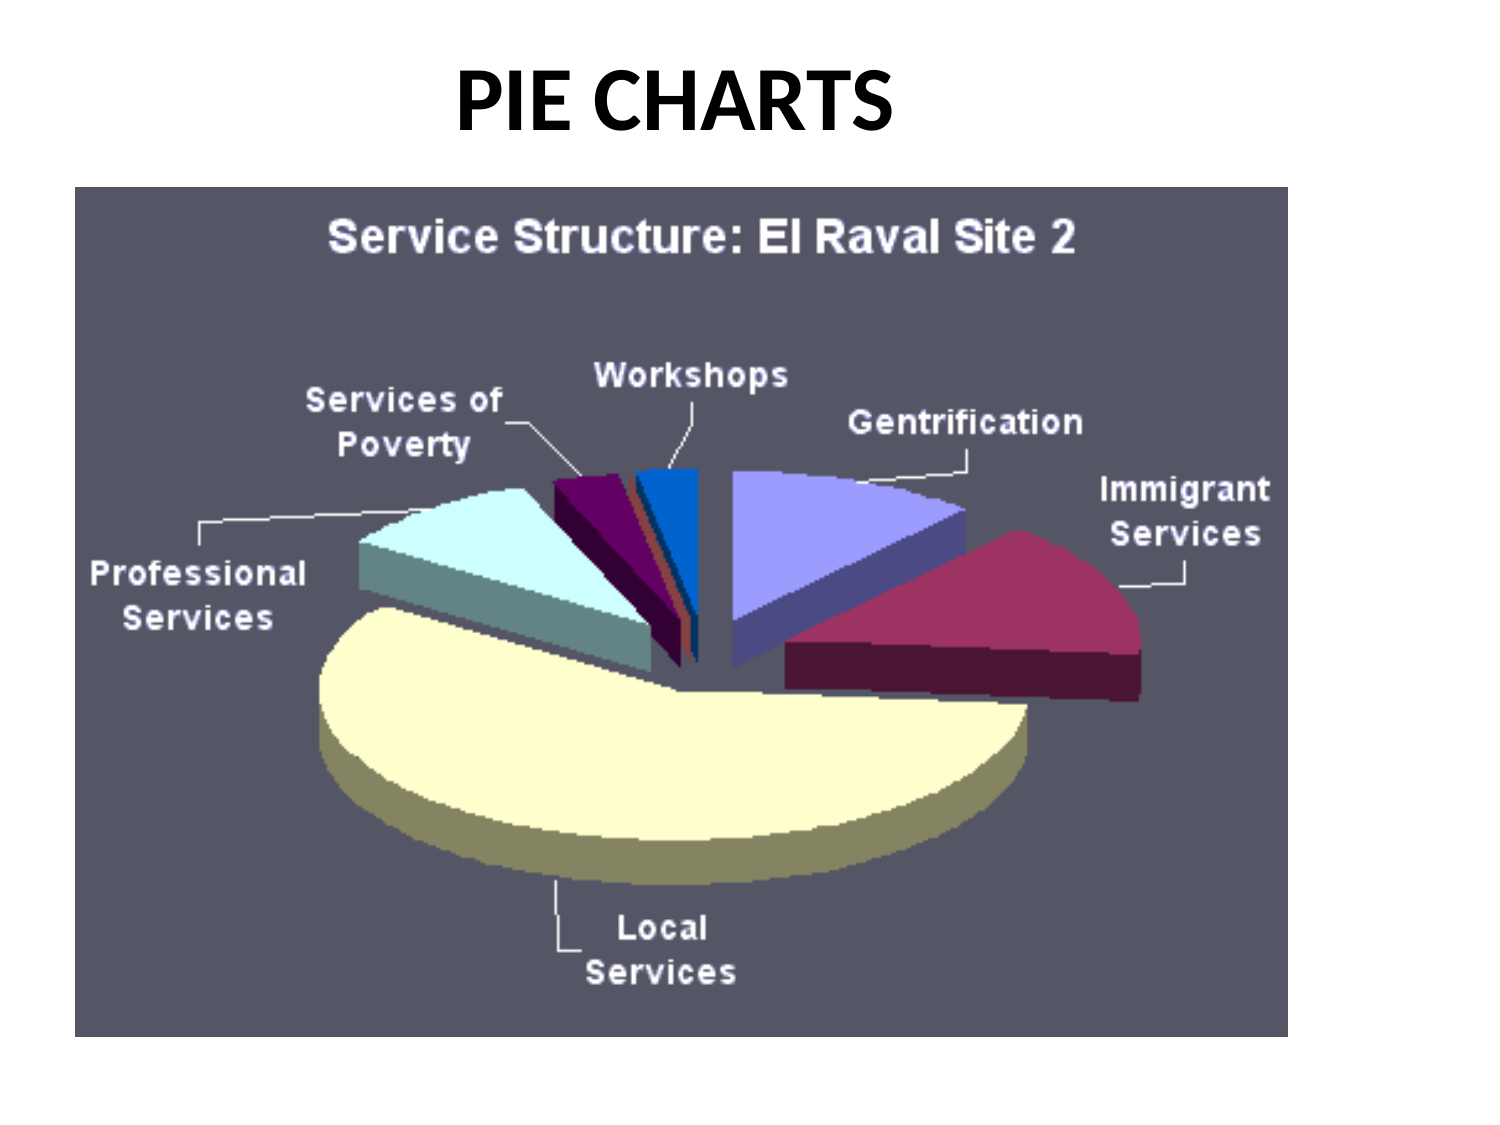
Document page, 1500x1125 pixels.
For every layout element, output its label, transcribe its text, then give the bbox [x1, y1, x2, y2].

title PIE CHARTS [0, 0, 1350, 188]
picture [74, 187, 1288, 1037]
